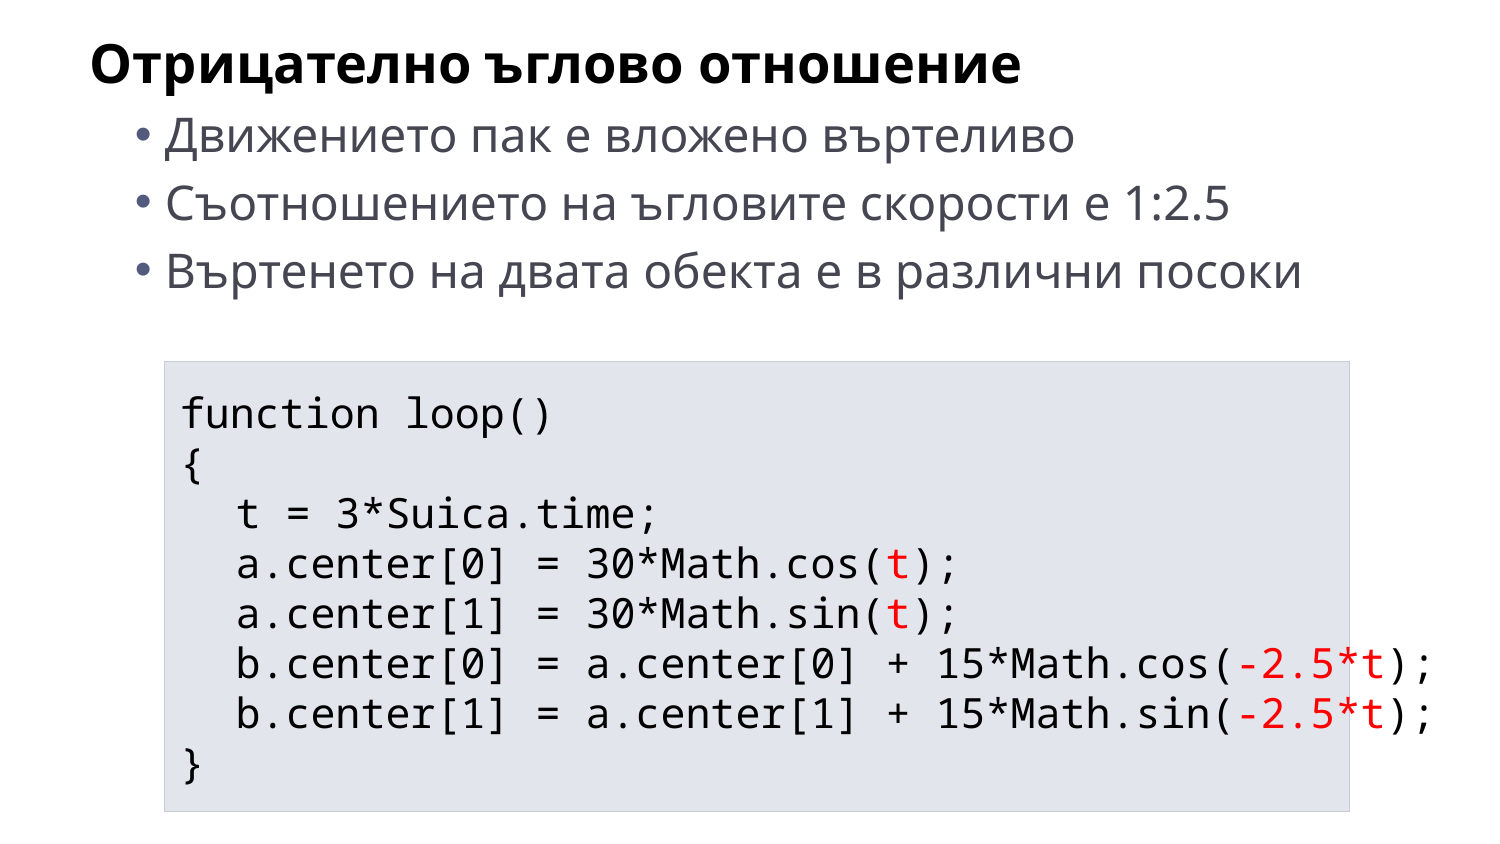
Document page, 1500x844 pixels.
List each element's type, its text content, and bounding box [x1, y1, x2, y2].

text_box function loop() { t = 3*Suica.time; a.center[0] = 30*Math.cos(t); a.center[1] = 30*Math.sin(t); b.center[0] = a.center[0] + 15*Math.cos(-2.5*t); b.center[1] = a.center[1] + 15*Math.sin(-2.5*t); } [164, 361, 1350, 812]
list Отрицателно ъглово отношение Движението пак е вложено въртеливо Съотношението на ъгловите скорости е 1:2.5 Въртенето на двата обекта е в различни посоки [75, 21, 1475, 835]
